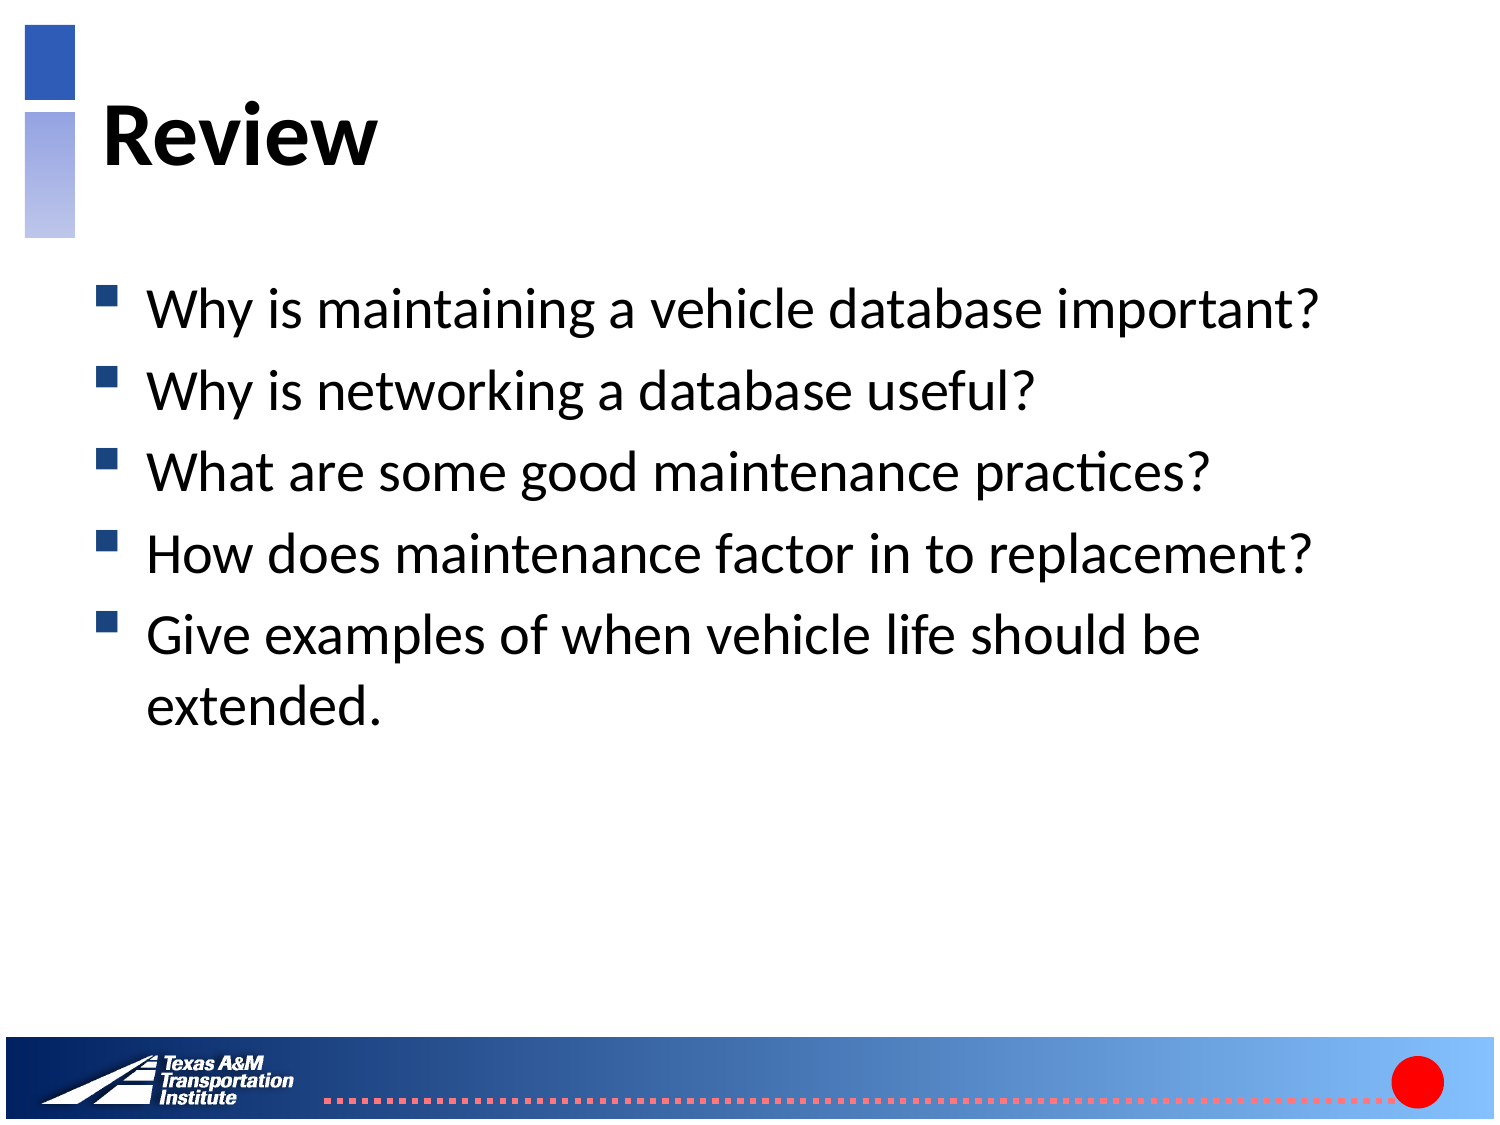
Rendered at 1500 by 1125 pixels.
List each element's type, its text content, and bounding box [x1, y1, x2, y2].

picture [37, 1037, 300, 1125]
title Review [87, 24, 1425, 233]
list Why is maintaining a vehicle database important? Why is networking a database useful? What are some good maintenance practices? How does maintenance factor in to replacement? Give examples of when vehicle life should be extended. [75, 262, 1425, 1000]
